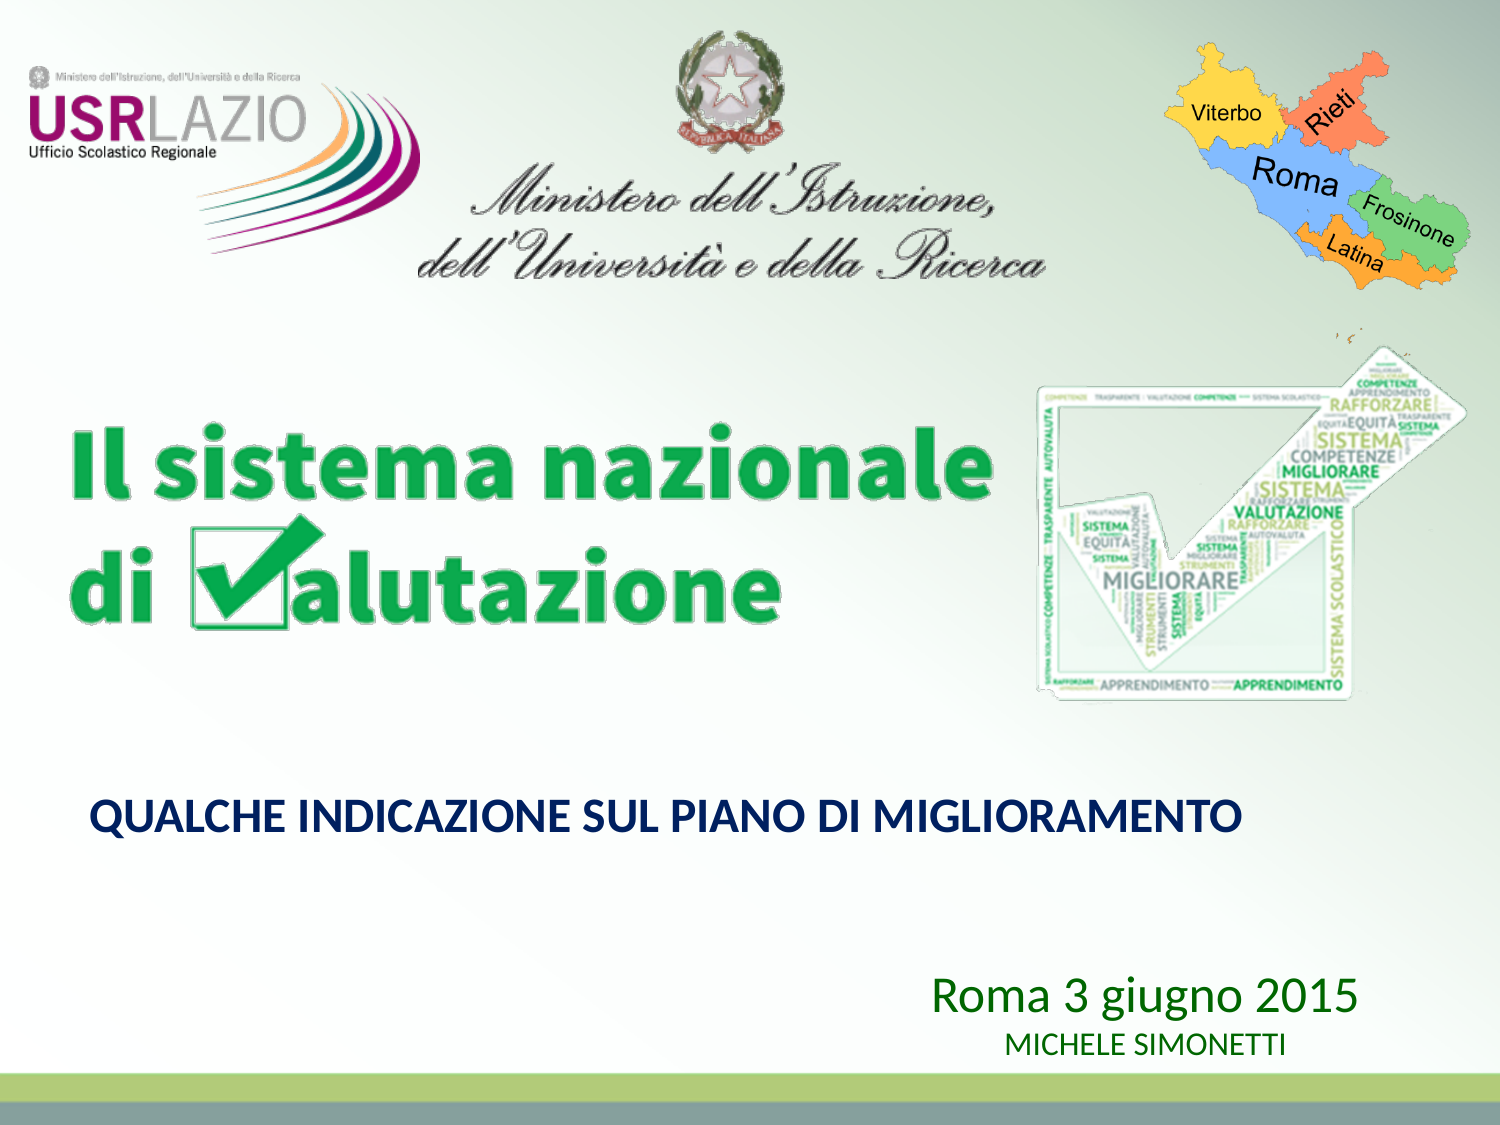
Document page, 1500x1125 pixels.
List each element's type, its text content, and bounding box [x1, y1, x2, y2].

title Roma 3 giugno 2015 MICHELE SIMONETTI [791, 952, 1500, 1071]
subtitle QUALCHE INDICAZIONE SUL PIANO DI MIGLIORAMENTO [41, 775, 1293, 894]
picture [0, 0, 1500, 1125]
